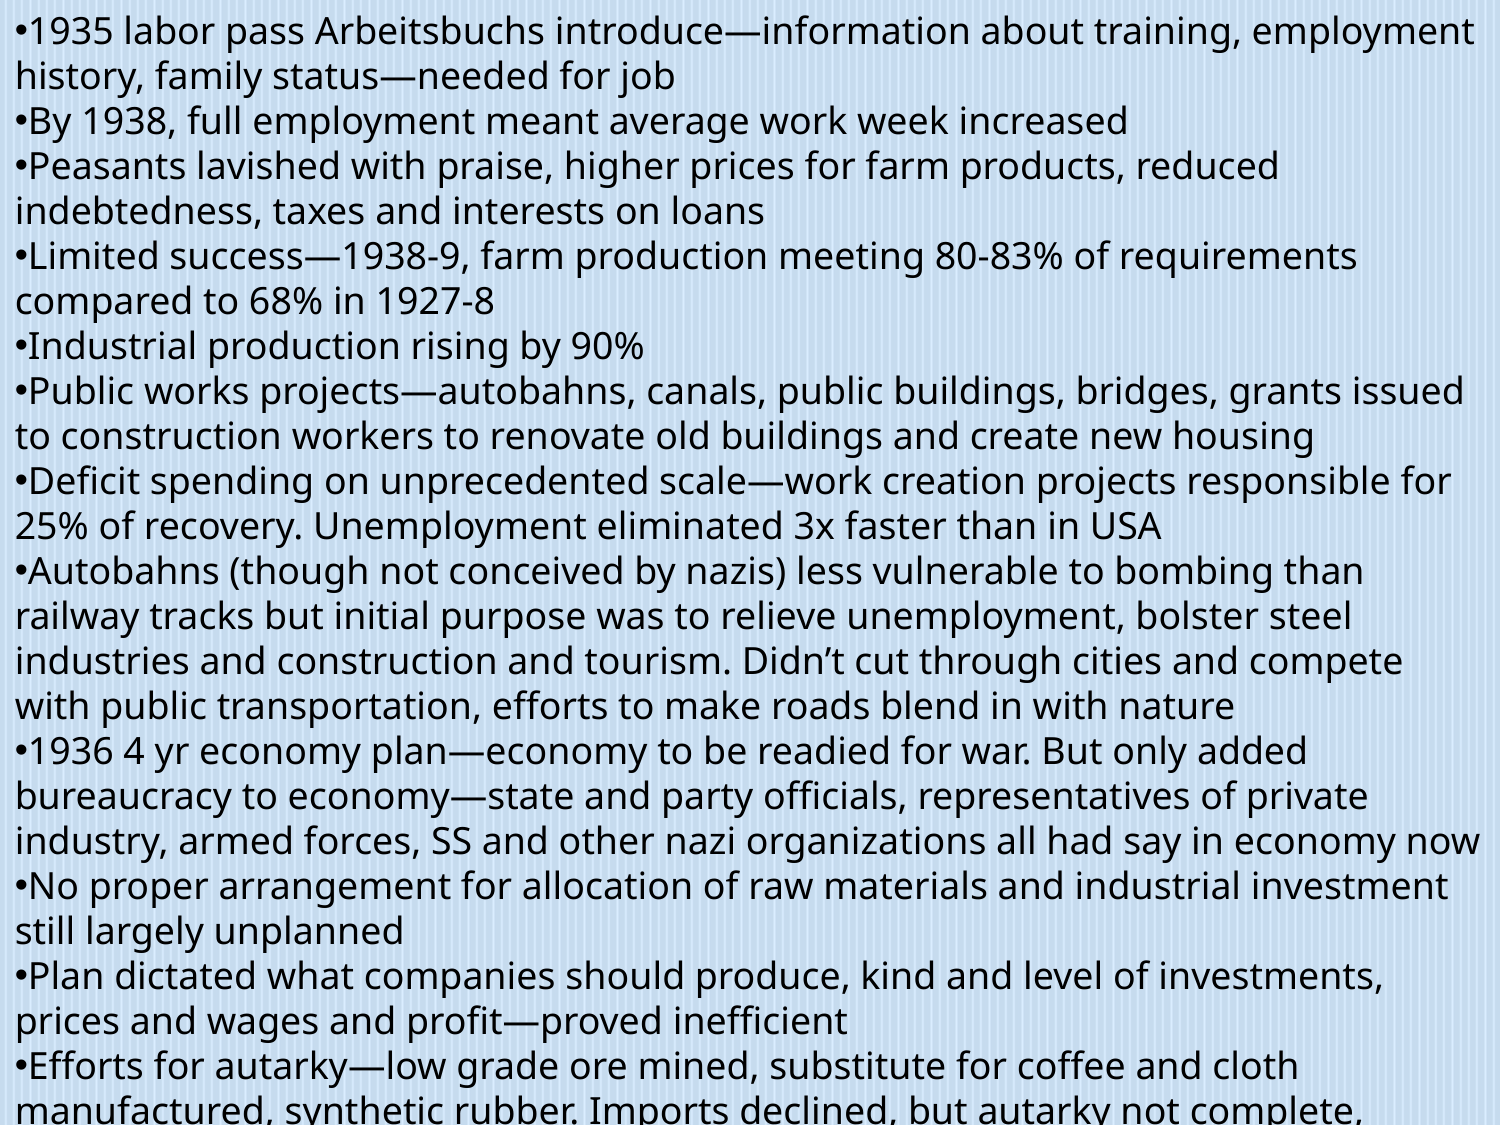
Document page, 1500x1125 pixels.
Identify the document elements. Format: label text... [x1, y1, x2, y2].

text_box 1935 labor pass Arbeitsbuchs introduce—information about training, employment history, family status—needed for job By 1938, full employment meant average work week increased Peasants lavished with praise, higher prices for farm products, reduced indebtedness, taxes and interests on loans Limited success—1938-9, farm production meeting 80-83% of requirements compared to 68% in 1927-8 Industrial production rising by 90% Public works projects—autobahns, canals, public buildings, bridges, grants issued to construction workers to renovate old buildings and create new housing Deficit spending on unprecedented scale—work creation projects responsible for 25% of recovery. Unemployment eliminated 3x faster than in USA Autobahns (though not conceived by nazis) less vulnerable to bombing than railway tracks but initial purpose was to relieve unemployment, bolster steel industries and construction and tourism. Didn’t cut through cities and compete with public transportation, efforts to make roads blend in with nature 1936 4 yr economy plan—economy to be readied for war. But only added bureaucracy to economy—state and party officials, representatives of private industry, armed forces, SS and other nazi organizations all had say in economy now No proper arrangement for allocation of raw materials and industrial investment still largely unplanned Plan dictated what companies should produce, kind and level of investments, prices and wages and profit—proved inefficient Efforts for autarky—low grade ore mined, substitute for coffee and cloth manufactured, synthetic rubber. Imports declined, but autarky not complete, standards of living suffered [0, 0, 1500, 1125]
